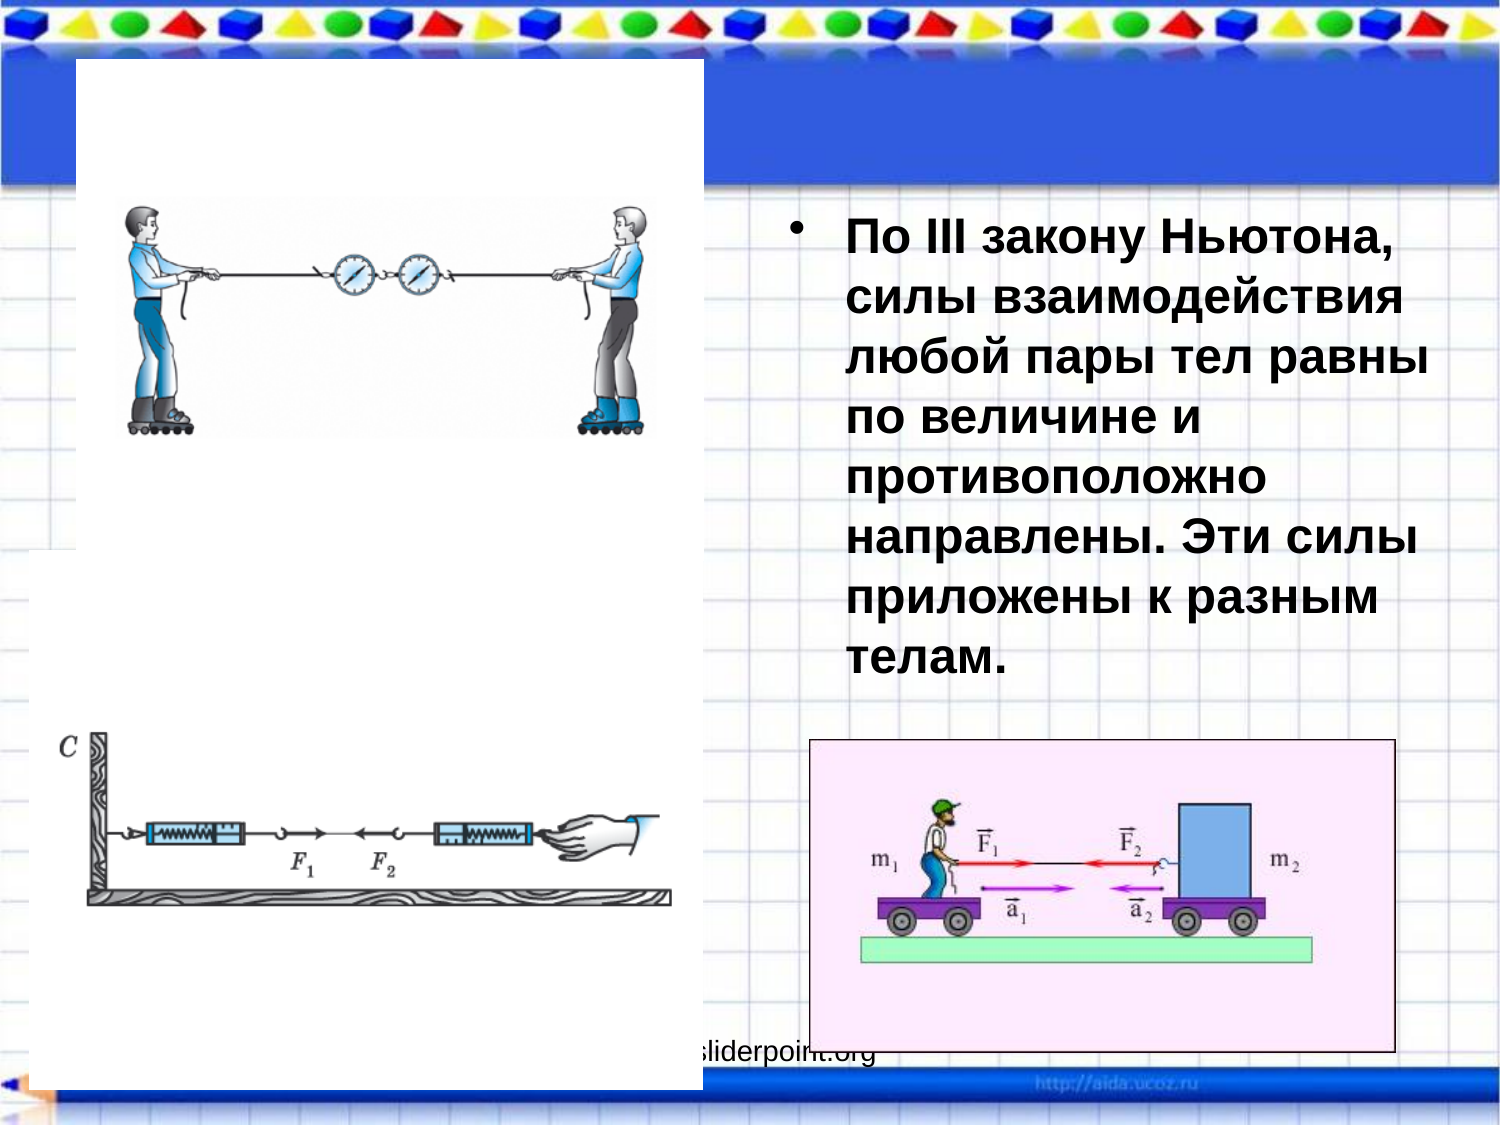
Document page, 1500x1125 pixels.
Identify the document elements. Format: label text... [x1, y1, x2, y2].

picture [0, 0, 1500, 1125]
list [76, 59, 704, 550]
list По III закону Ньютона, силы взаимодействия любой пары тел равны по величине и противоположно направлены. Эти силы приложены к разным телам. [773, 196, 1460, 729]
footer www.sliderpoint.org [512, 1024, 988, 1103]
